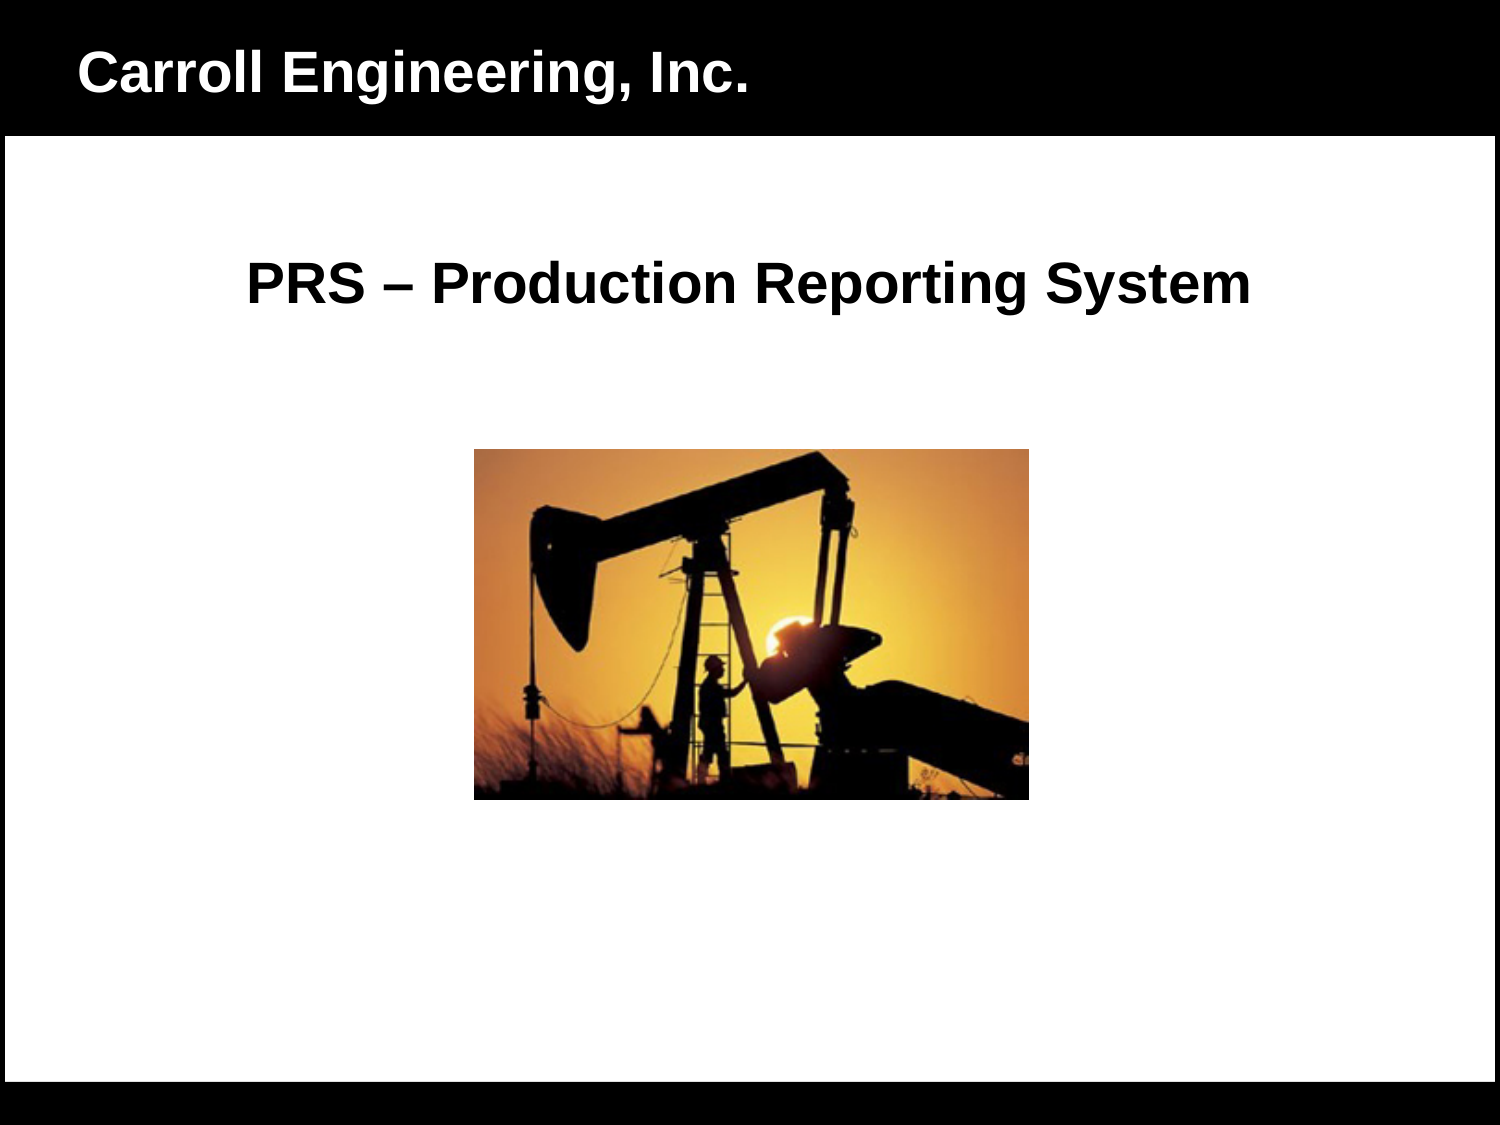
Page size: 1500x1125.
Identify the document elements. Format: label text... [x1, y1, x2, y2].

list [474, 449, 1029, 801]
text_box Carroll Engineering, Inc. [62, 26, 788, 112]
text_box PRS – Production Reporting System [212, 237, 1288, 323]
